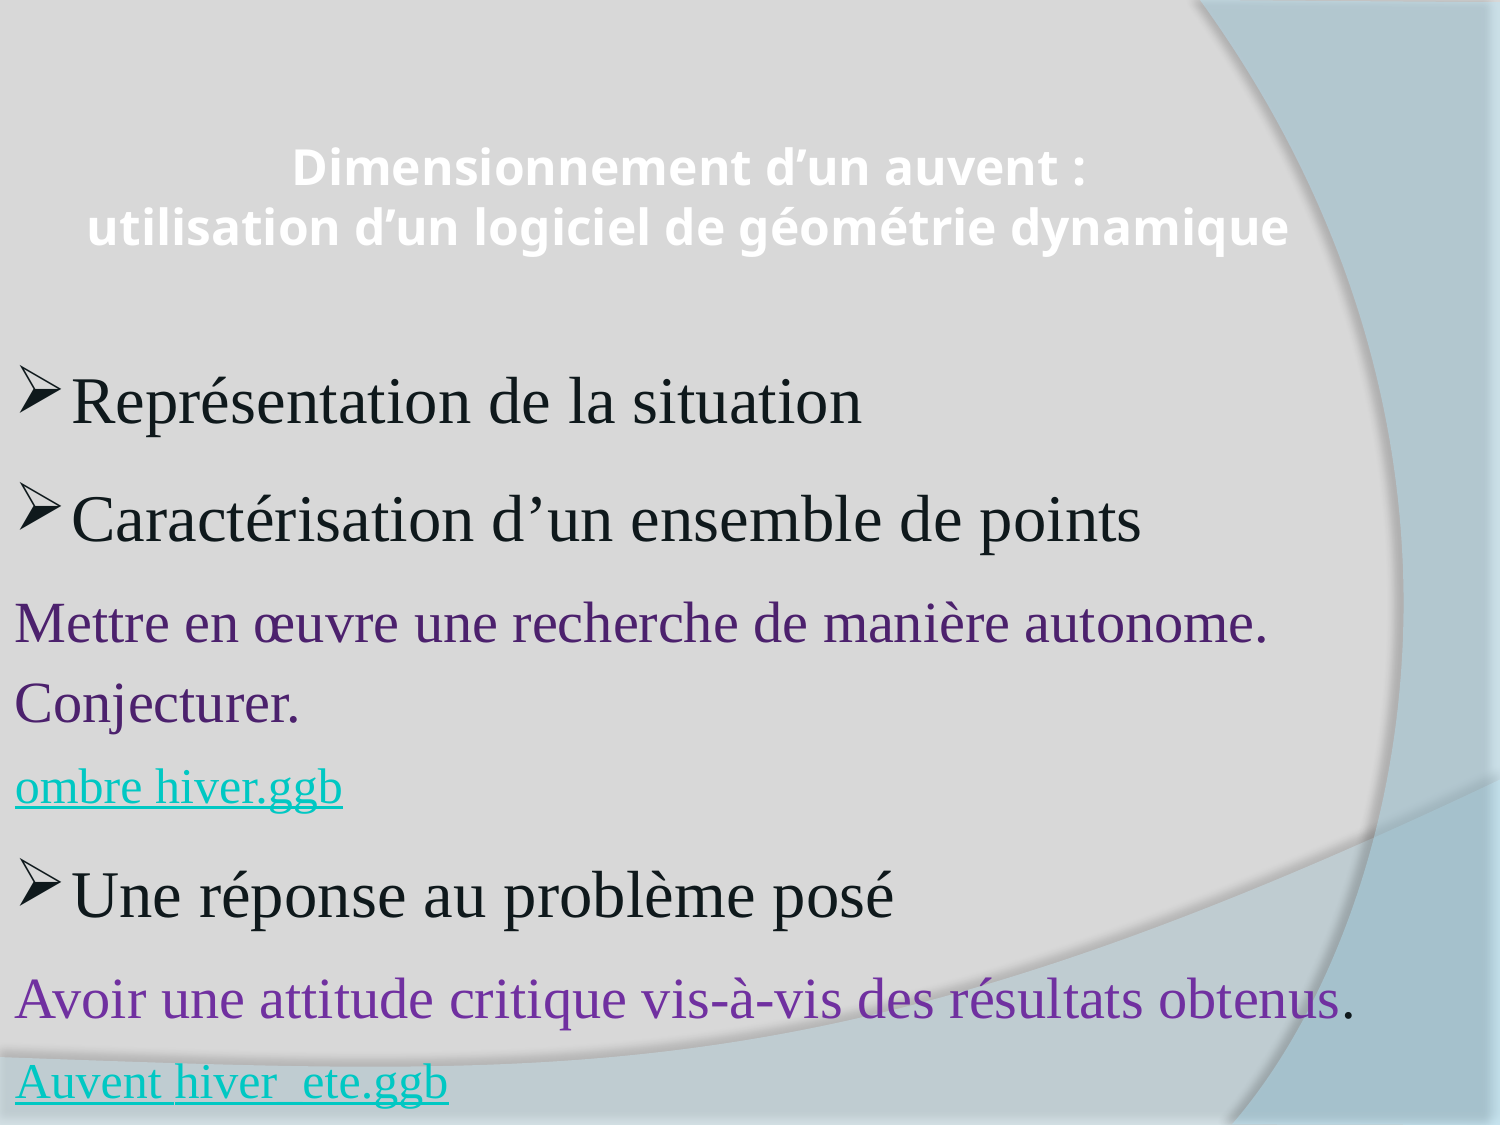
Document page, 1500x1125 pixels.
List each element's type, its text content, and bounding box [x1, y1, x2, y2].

text_box Représentation de la situation Caractérisation d’un ensemble de points Mettre en œuvre une recherche de manière autonome. Conjecturer. ombre hiver.ggb Une réponse au problème posé Avoir une attitude critique vis-à-vis des résultats obtenus. Auvent hiver_ete.ggb [0, 349, 1500, 1125]
title Dimensionnement d’un auvent : utilisation d’un logiciel de géométrie dynamique [76, 101, 1302, 290]
